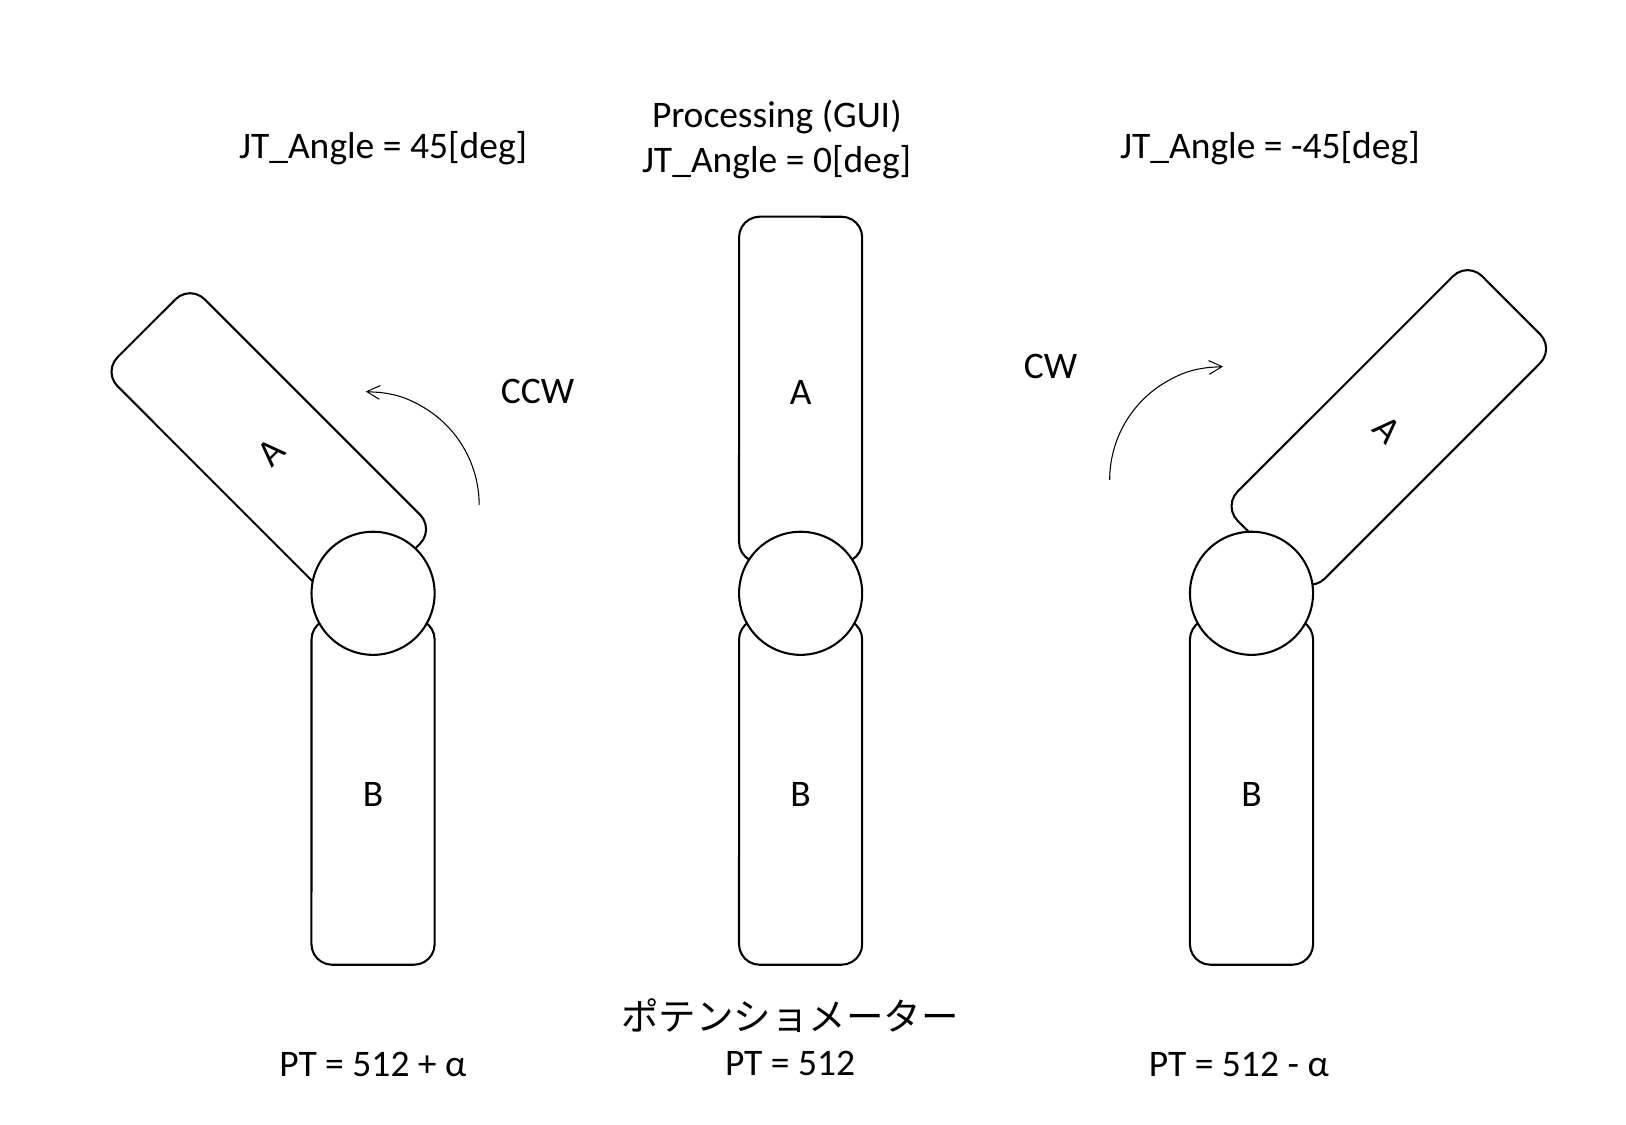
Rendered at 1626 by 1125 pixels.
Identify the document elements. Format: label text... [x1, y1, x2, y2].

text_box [1005, 113, 1562, 965]
text_box PT = 512 + α [264, 1031, 482, 1092]
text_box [625, 82, 929, 965]
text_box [198, 113, 597, 965]
text_box PT = 512 - α [1134, 1031, 1344, 1092]
text_box ポテンショメーター PT = 512 [606, 985, 974, 1091]
